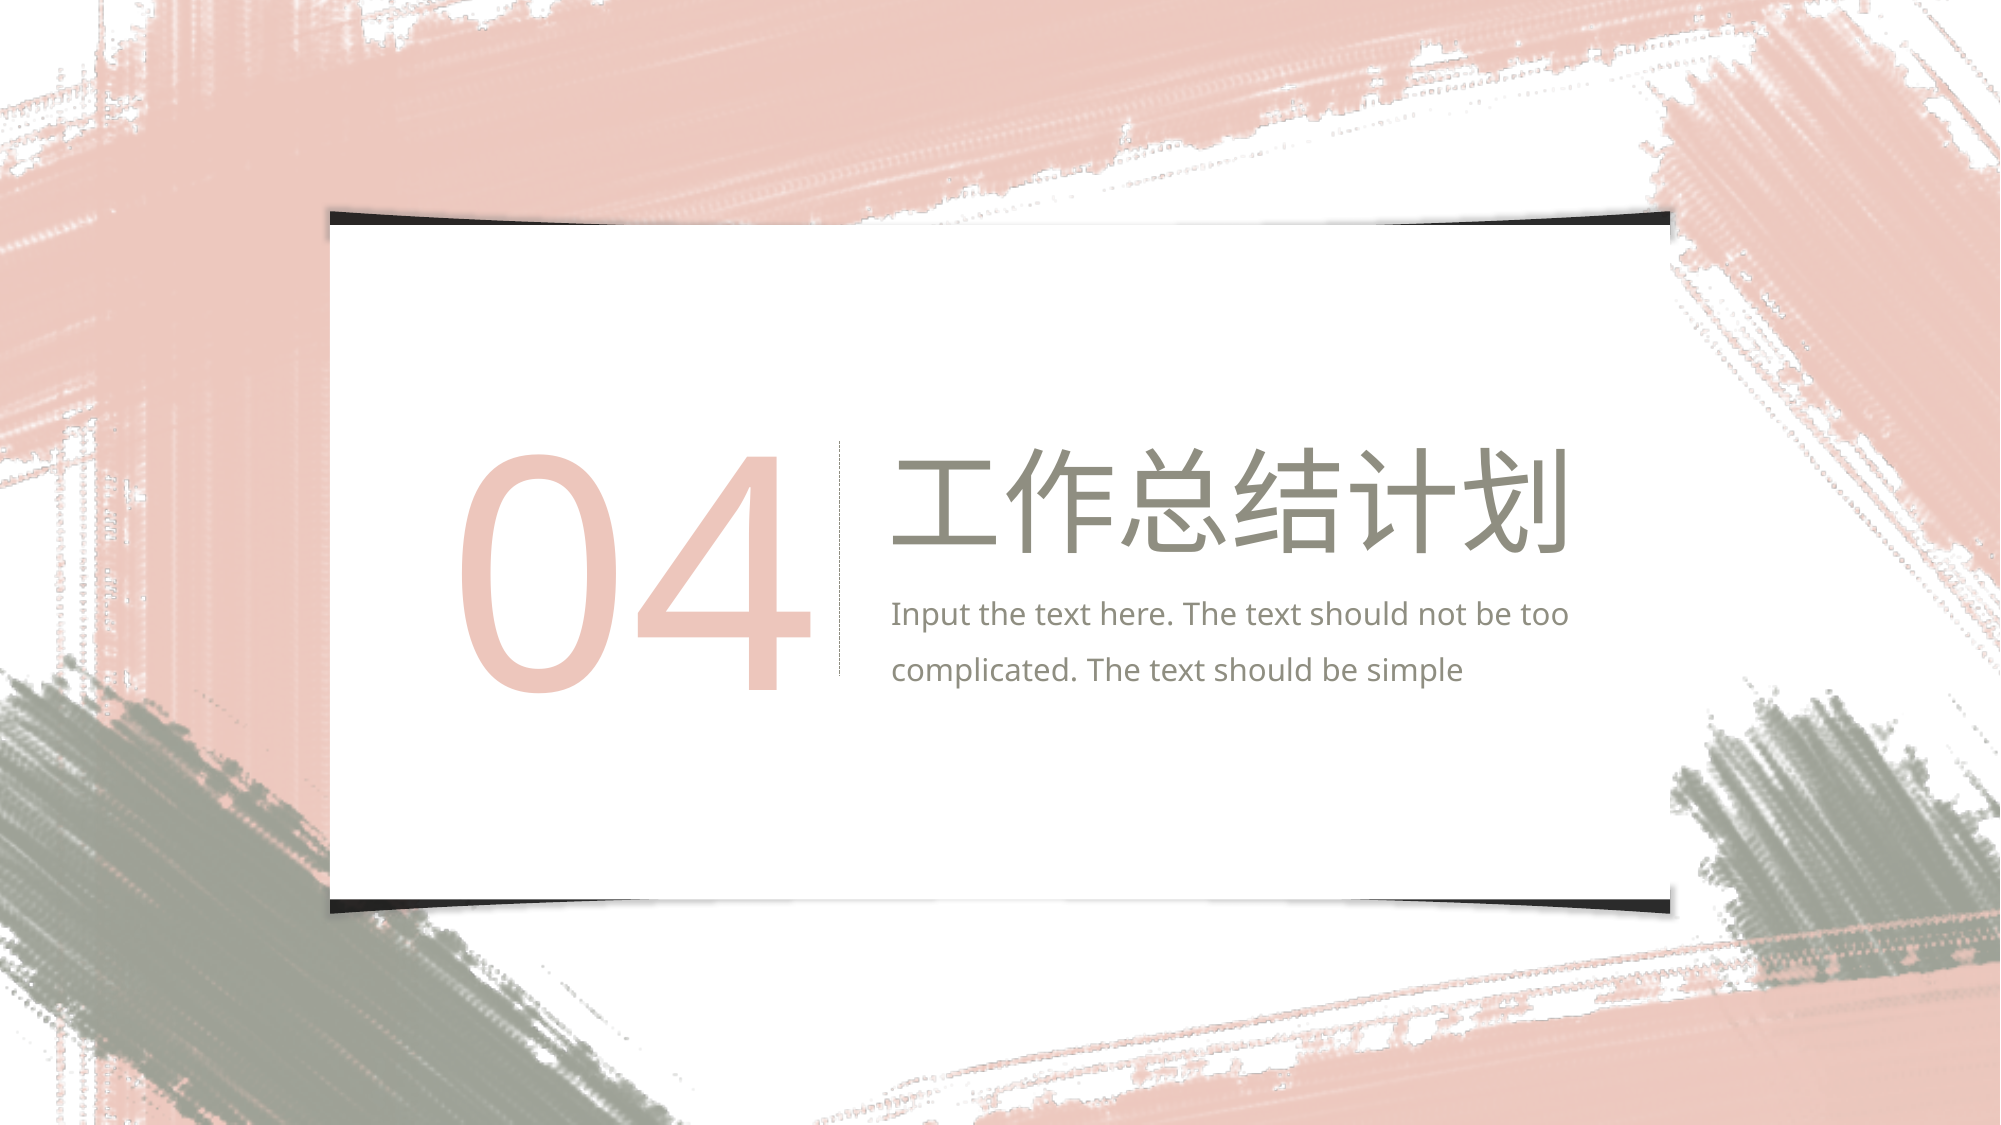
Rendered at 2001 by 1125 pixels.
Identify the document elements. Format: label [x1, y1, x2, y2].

picture [0, 0, 2000, 1125]
text_box [329, 211, 1670, 914]
